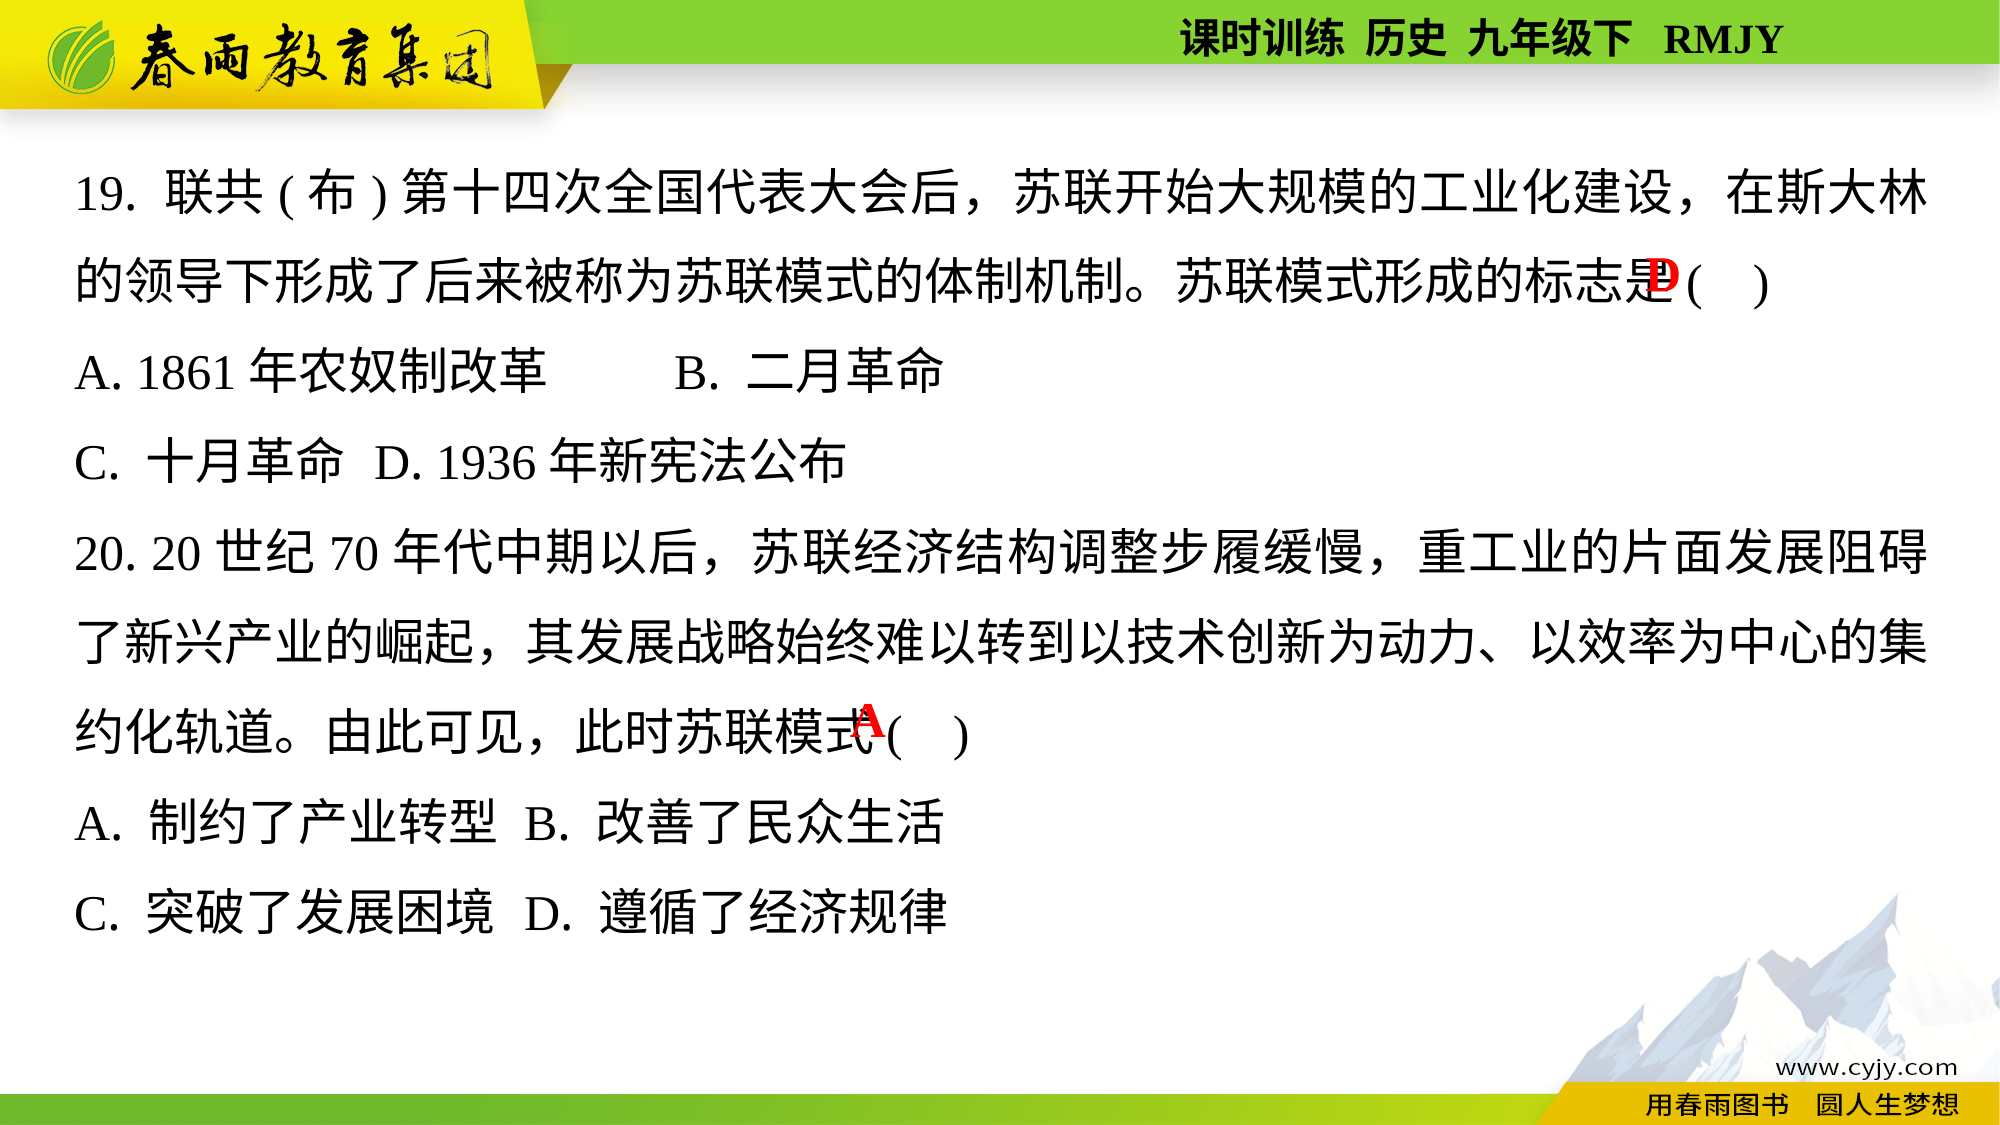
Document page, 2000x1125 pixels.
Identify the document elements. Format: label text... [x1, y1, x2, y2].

text_box A [834, 680, 901, 756]
list 19. 联共(布)第十四次全国代表大会后，苏联开始大规模的工业化建设，在斯大林的领导下形成了后来被称为苏联模式的体制机制。苏联模式形成的标志是( ) A. 1861年农奴制改革 B. 二月革命 C. 十月革命 D. 1936年新宪法公布 20. 20世纪70年代中期以后，苏联经济结构调整步履缓慢，重工业的片面发展阻碍了新兴产业的崛起，其发展战略始终难以转到以技术创新为动力、以效率为中心的集约化轨道。由此可见，此时苏联模式( ) A. 制约了产业转型 B. 改善了民众生活 C. 突破了发展困境 D. 遵循了经济规律 [59, 122, 1944, 956]
text_box D [1630, 234, 1697, 310]
picture [0, 0, 2000, 1125]
